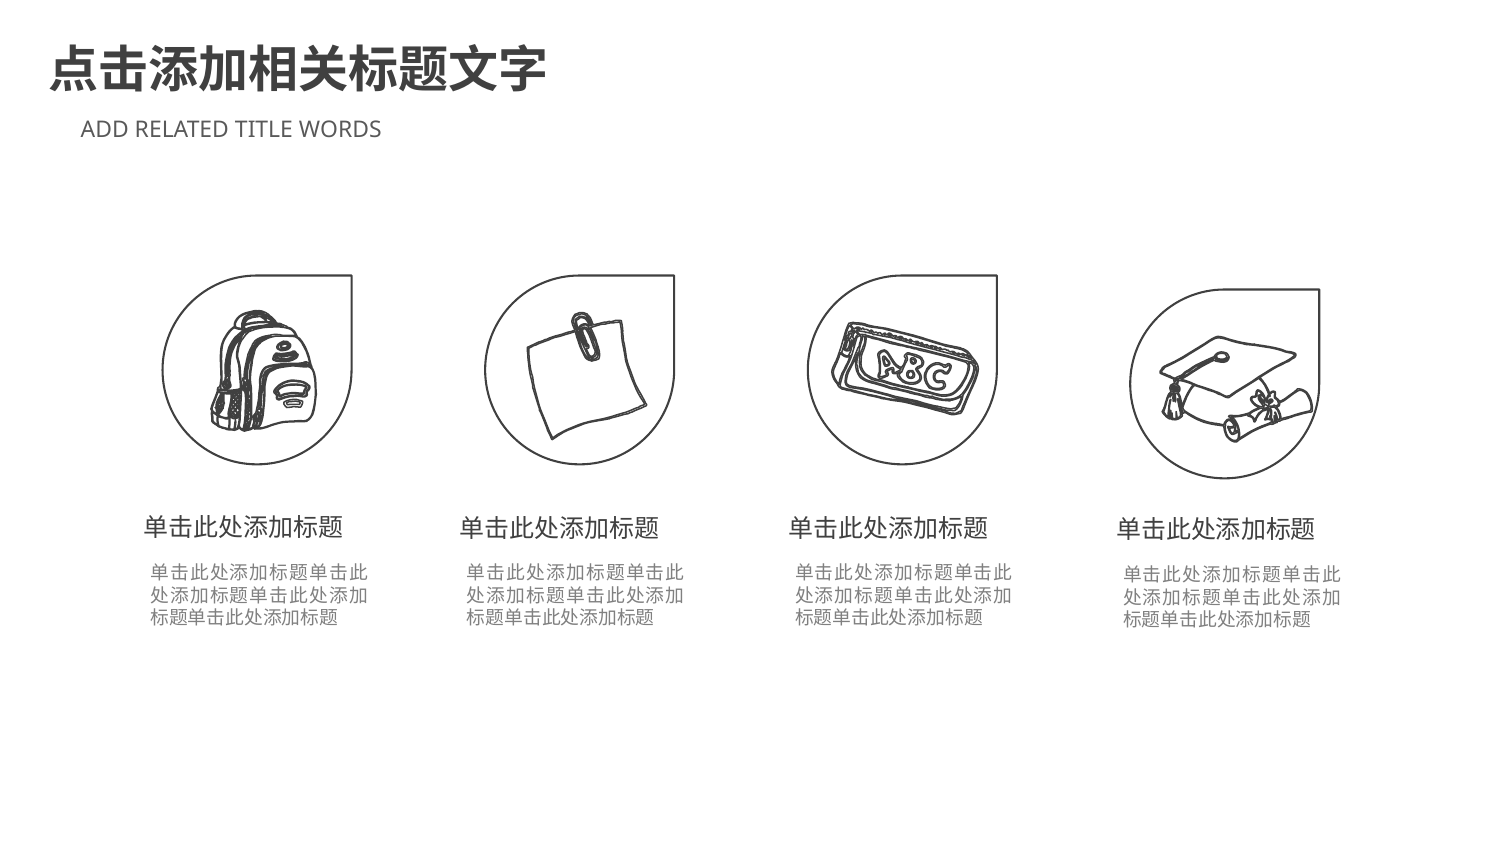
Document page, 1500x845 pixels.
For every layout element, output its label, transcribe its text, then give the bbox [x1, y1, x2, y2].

text_box [1130, 289, 1320, 479]
text_box 单击此处添加标题单击此处添加标题单击此处添加标题单击此处添加标题 [135, 553, 383, 636]
text_box [527, 312, 647, 440]
text_box [807, 275, 997, 465]
text_box 单击此处添加标题 [128, 504, 411, 549]
text_box ADD RELATED TITLE WORDS [64, 106, 491, 150]
text_box 点击添加相关标题文字 [32, 29, 567, 106]
text_box 单击此处添加标题 [773, 504, 1055, 550]
text_box 单击此处添加标题单击此处添加标题单击此处添加标题单击此处添加标题 [452, 553, 700, 637]
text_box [831, 322, 979, 415]
text_box 单击此处添加标题 [445, 504, 727, 550]
text_box [162, 275, 352, 465]
text_box 单击此处添加标题单击此处添加标题单击此处添加标题单击此处添加标题 [780, 553, 1028, 637]
text_box 单击此处添加标题 [1101, 506, 1383, 552]
text_box [485, 275, 675, 465]
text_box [210, 310, 317, 432]
text_box [1160, 336, 1313, 442]
text_box 单击此处添加标题单击此处添加标题单击此处添加标题单击此处添加标题 [1108, 555, 1356, 638]
